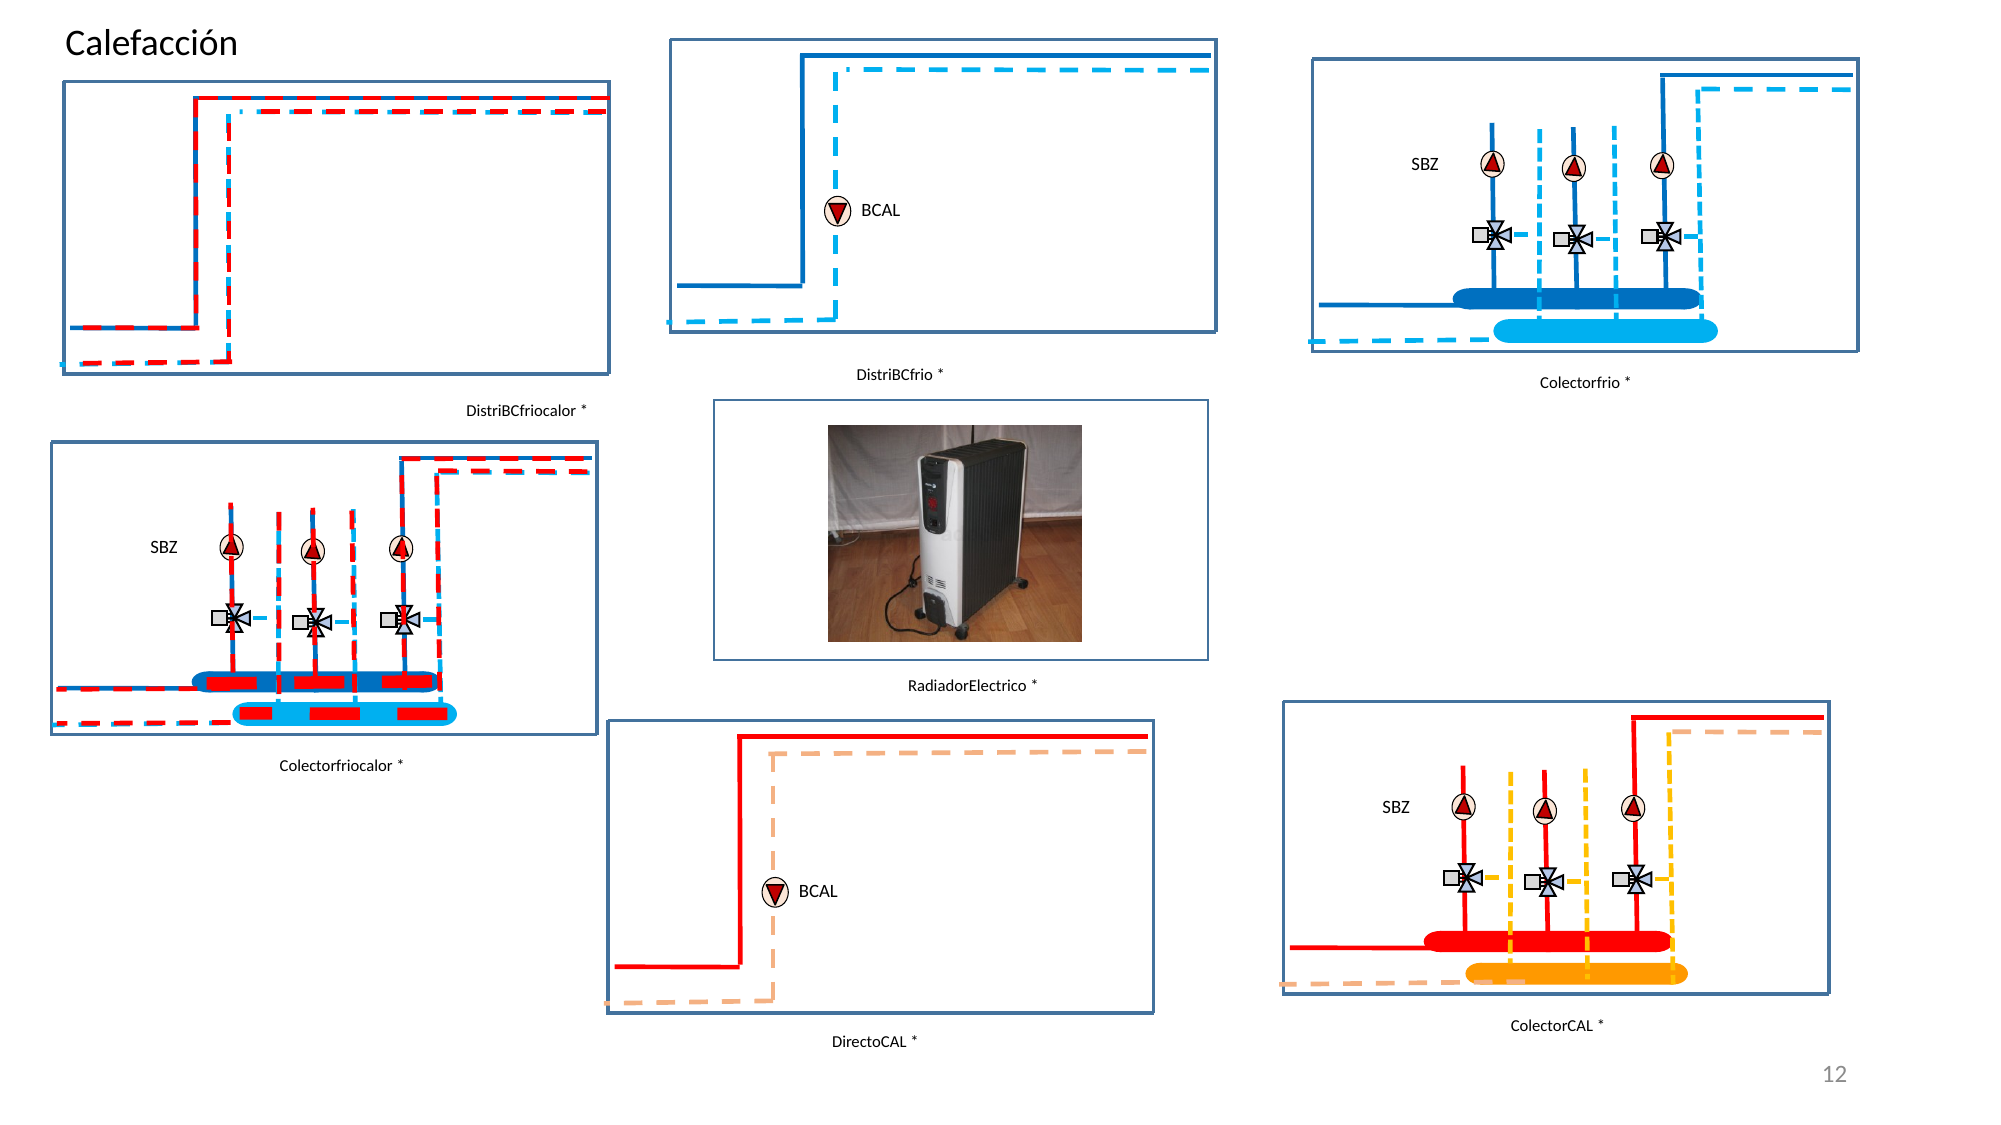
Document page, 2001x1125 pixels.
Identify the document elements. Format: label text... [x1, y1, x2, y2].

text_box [1462, 765, 1466, 793]
text_box Colectorfriocalor * [264, 747, 420, 783]
text_box RadiadorElectrico * [893, 667, 1054, 702]
text_box [1282, 701, 1829, 996]
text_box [52, 721, 294, 725]
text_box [1613, 865, 1652, 894]
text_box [1533, 798, 1557, 825]
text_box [312, 637, 317, 681]
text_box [762, 877, 789, 908]
text_box [606, 720, 1154, 1015]
text_box [1311, 59, 1858, 353]
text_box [436, 472, 442, 713]
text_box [1544, 769, 1549, 798]
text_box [312, 684, 317, 693]
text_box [1452, 793, 1476, 820]
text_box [233, 703, 436, 725]
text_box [351, 507, 355, 681]
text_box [603, 1000, 774, 1004]
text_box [1491, 249, 1495, 299]
slide_number 12 [1412, 1042, 1863, 1103]
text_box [1465, 962, 1668, 985]
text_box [1472, 221, 1511, 249]
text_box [230, 633, 234, 681]
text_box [1491, 178, 1495, 221]
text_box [405, 606, 420, 634]
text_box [59, 361, 229, 365]
text_box Colectorfrio * [1525, 364, 1648, 400]
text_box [312, 507, 316, 678]
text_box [1544, 896, 1549, 953]
text_box DistriBCfriocalor * [451, 392, 604, 427]
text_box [1279, 981, 1526, 985]
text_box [317, 671, 351, 681]
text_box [280, 684, 312, 693]
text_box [1462, 892, 1466, 942]
text_box Calefacción [50, 10, 254, 71]
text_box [1491, 122, 1495, 151]
text_box [50, 442, 597, 736]
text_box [1703, 320, 1717, 342]
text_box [436, 472, 440, 691]
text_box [381, 606, 401, 634]
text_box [234, 671, 278, 681]
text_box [1562, 155, 1586, 182]
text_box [301, 538, 312, 565]
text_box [1697, 89, 1703, 342]
text_box ColectorCAL * [1496, 1007, 1621, 1042]
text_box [191, 684, 278, 693]
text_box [1642, 222, 1681, 251]
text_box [1588, 930, 1668, 953]
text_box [317, 684, 351, 693]
text_box [713, 399, 1209, 661]
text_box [401, 472, 405, 681]
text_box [401, 460, 406, 535]
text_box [1633, 822, 1638, 865]
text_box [436, 714, 442, 725]
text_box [1621, 795, 1645, 822]
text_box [1573, 254, 1578, 310]
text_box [1525, 868, 1564, 896]
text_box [1662, 179, 1667, 222]
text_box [233, 604, 250, 633]
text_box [1573, 182, 1578, 225]
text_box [219, 534, 230, 561]
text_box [1554, 225, 1593, 254]
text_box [280, 671, 312, 681]
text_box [1544, 825, 1549, 868]
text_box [1308, 338, 1555, 342]
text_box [316, 608, 332, 637]
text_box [356, 671, 436, 693]
text_box DirectoCAL * [817, 1022, 934, 1058]
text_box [1511, 930, 1544, 953]
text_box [1668, 732, 1674, 985]
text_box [1494, 320, 1697, 342]
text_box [1662, 251, 1667, 295]
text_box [1573, 127, 1578, 155]
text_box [389, 535, 401, 562]
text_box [1633, 720, 1638, 795]
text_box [824, 196, 851, 226]
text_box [1452, 288, 1539, 310]
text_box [1633, 894, 1638, 938]
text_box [1617, 288, 1697, 310]
text_box DistriBCfrio * [841, 356, 961, 392]
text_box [1650, 152, 1674, 179]
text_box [1443, 864, 1482, 892]
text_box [1540, 288, 1573, 310]
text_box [211, 604, 230, 633]
text_box [62, 81, 609, 376]
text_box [1549, 930, 1585, 953]
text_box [233, 534, 244, 561]
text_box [1462, 820, 1466, 864]
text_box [1662, 77, 1667, 152]
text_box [666, 319, 836, 323]
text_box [1480, 151, 1505, 178]
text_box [1423, 930, 1510, 953]
picture [828, 425, 1082, 642]
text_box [293, 608, 312, 637]
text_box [442, 703, 456, 725]
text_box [316, 538, 325, 565]
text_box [405, 535, 413, 562]
text_box [669, 39, 1216, 334]
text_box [191, 671, 230, 681]
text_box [1578, 288, 1614, 310]
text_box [1674, 962, 1688, 985]
